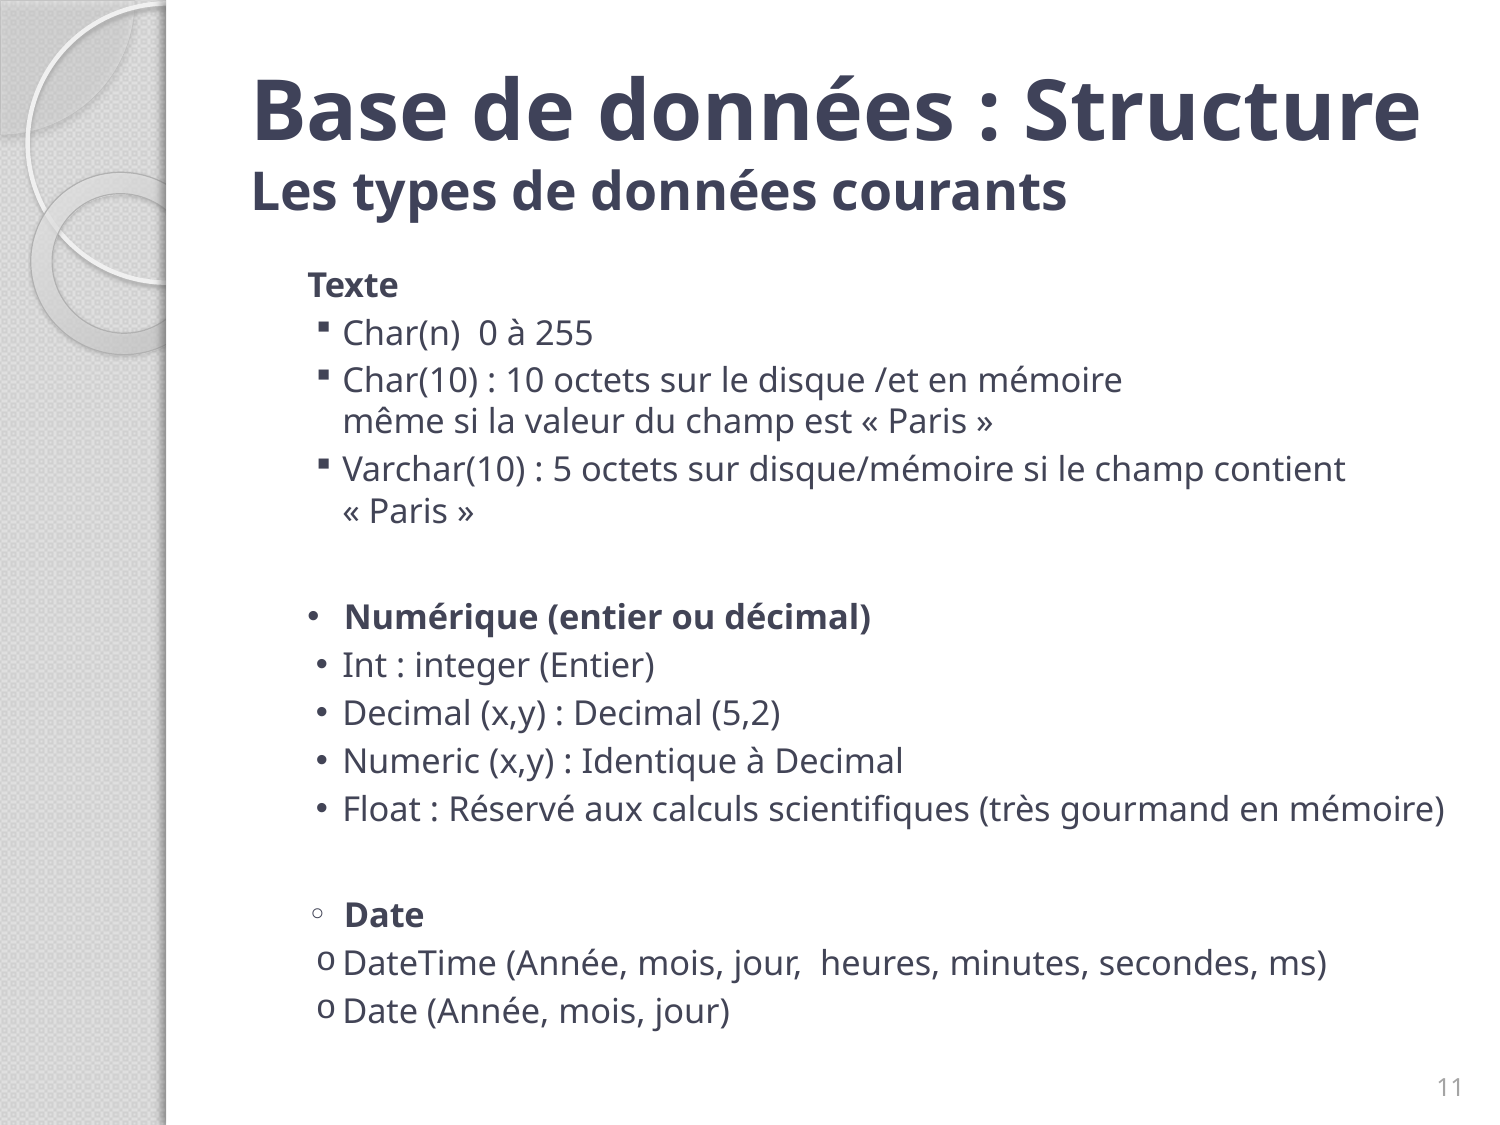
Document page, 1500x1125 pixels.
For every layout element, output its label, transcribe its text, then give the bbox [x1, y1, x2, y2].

slide_number 11 [1413, 1034, 1488, 1113]
title Base de données : Structure Les types de données courants [235, 45, 1466, 233]
list Texte Char(n) 0 à 255 Char(10) : 10 octets sur le disque /et en mémoire même si la valeur du champ est « Paris » Varchar(10) : 5 octets sur disque/mémoire si le champ contient « Paris » Numérique (entier ou décimal) Int : integer (Entier) Decimal (x,y) : Decimal (5,2) Numeric (x,y) : Identique à Decimal Float : Réservé aux calculs scientifiques (très gourmand en mémoire) Date DateTime (Année, mois, jour, heures, minutes, secondes, ms) Date (Année, mois, jour) [230, 255, 1461, 1043]
